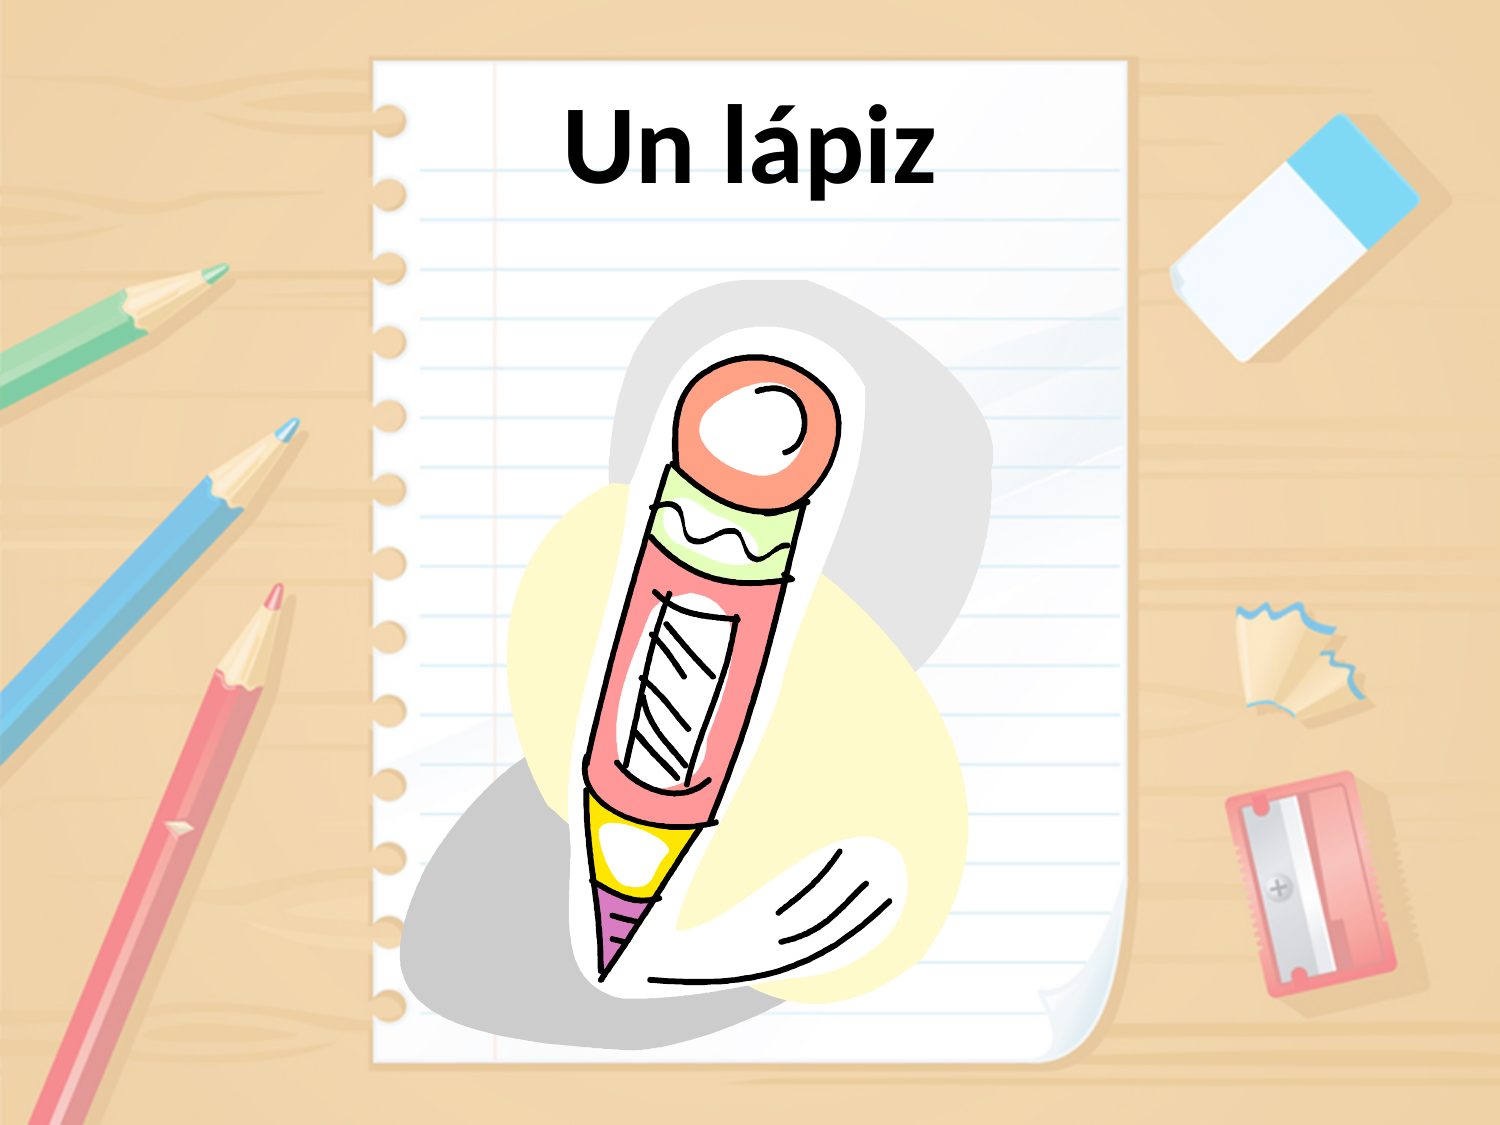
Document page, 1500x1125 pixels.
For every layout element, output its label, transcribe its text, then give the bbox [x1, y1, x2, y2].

picture [399, 279, 1001, 1058]
title Un lápiz [75, 45, 1425, 233]
